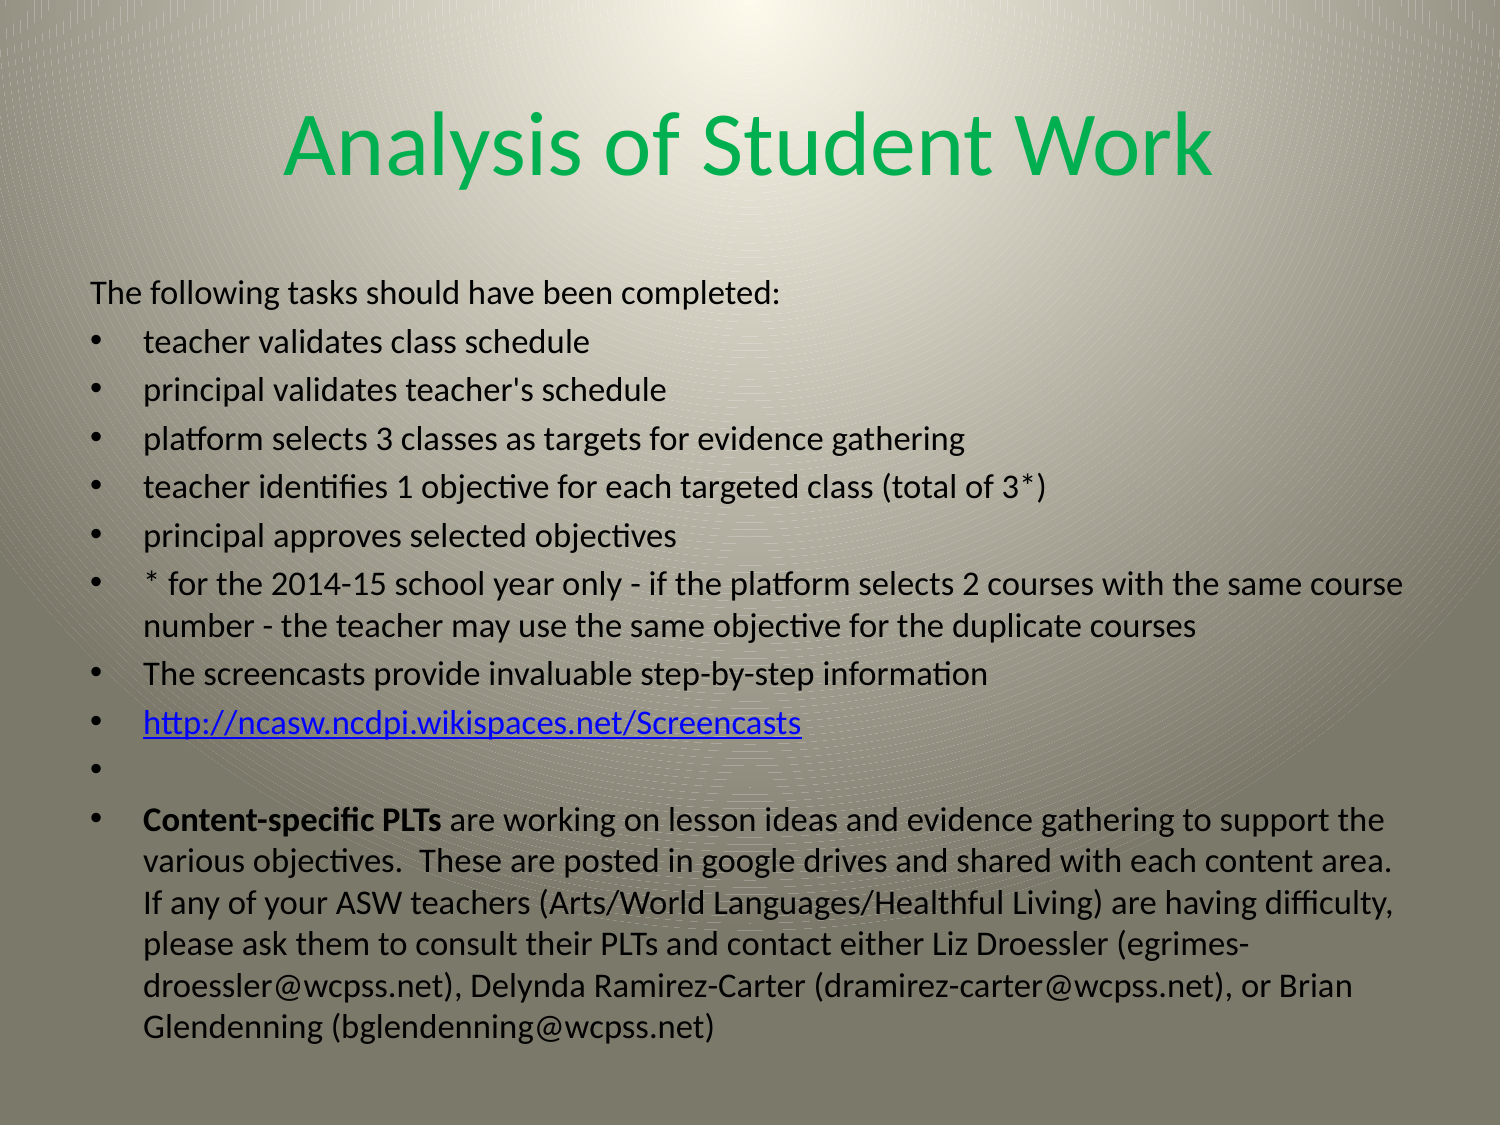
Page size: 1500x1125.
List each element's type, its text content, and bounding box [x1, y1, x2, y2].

title Analysis of Student Work [75, 45, 1425, 233]
list The following tasks should have been completed: teacher validates class schedule principal validates teacher's schedule platform selects 3 classes as targets for evidence gathering teacher identifies 1 objective for each targeted class (total of 3*) principal approves selected objectives * for the 2014-15 school year only - if the platform selects 2 courses with the same course number - the teacher may use the same objective for the duplicate courses The screencasts provide invaluable step-by-step information http://ncasw.ncdpi.wikispaces.net/Screencasts Content-specific PLTs are working on lesson ideas and evidence gathering to support the various objectives. These are posted in google drives and shared with each content area. If any of your ASW teachers (Arts/World Languages/Healthful Living) are having difficulty, please ask them to consult their PLTs and contact either Liz Droessler (egrimes-droessler@wcpss.net), Delynda Ramirez-Carter (dramirez-carter@wcpss.net), or Brian Glendenning (bglendenning@wcpss.net) [75, 262, 1438, 1063]
